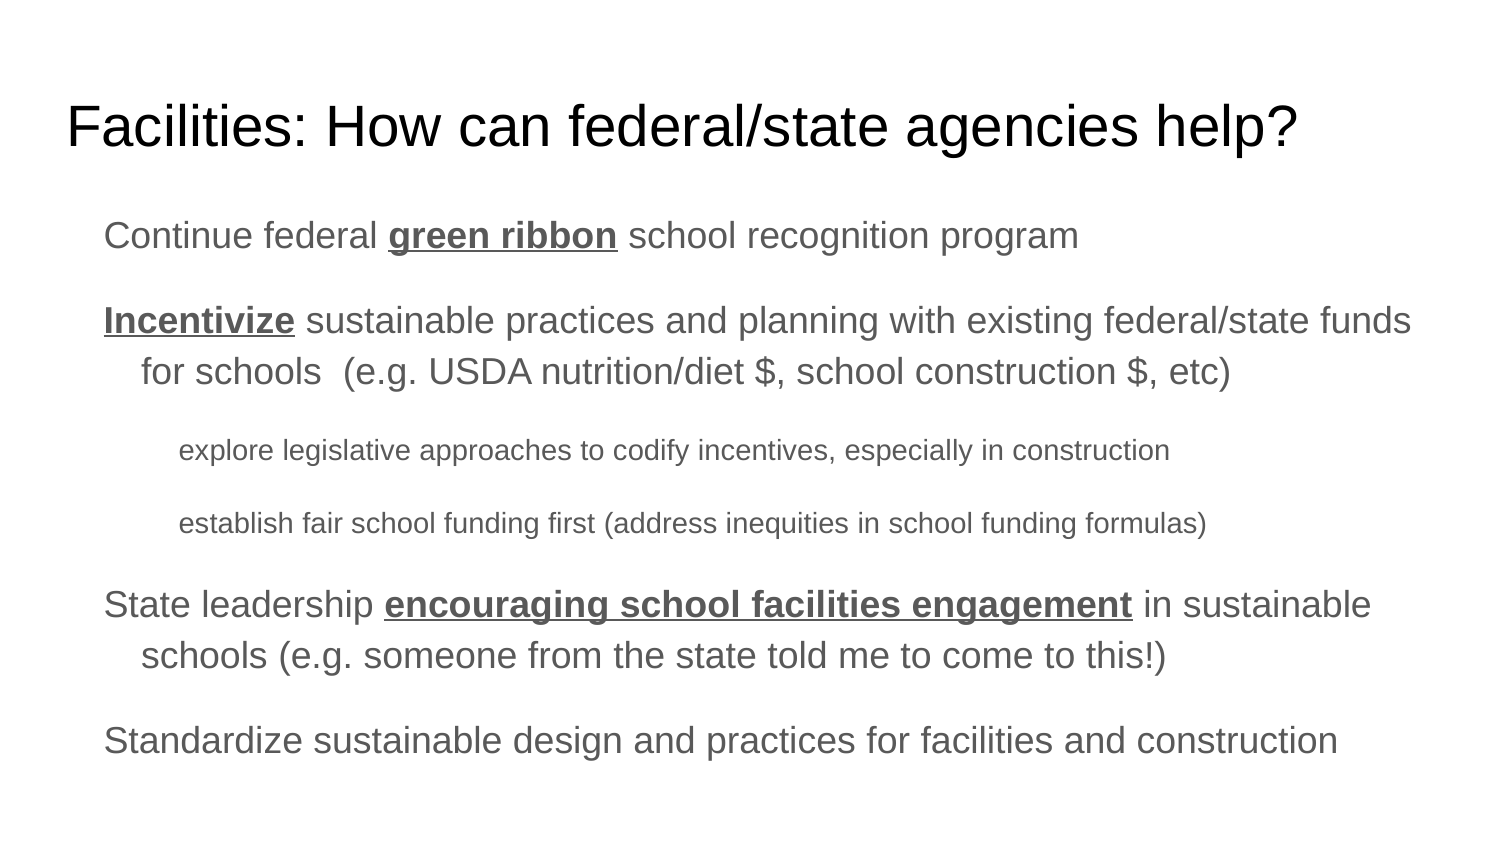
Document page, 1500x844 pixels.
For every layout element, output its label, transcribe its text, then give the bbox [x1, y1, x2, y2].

list Continue federal green ribbon school recognition program Incentivize sustainable practices and planning with existing federal/state funds for schools (e.g. USDA nutrition/diet $, school construction $, etc) explore legislative approaches to codify incentives, especially in construction establish fair school funding first (address inequities in school funding formulas) State leadership encouraging school facilities engagement in sustainable schools (e.g. someone from the state told me to come to this!) Standardize sustainable design and practices for facilities and construction [51, 189, 1449, 750]
title Facilities: How can federal/state agencies help? [51, 72, 1449, 167]
